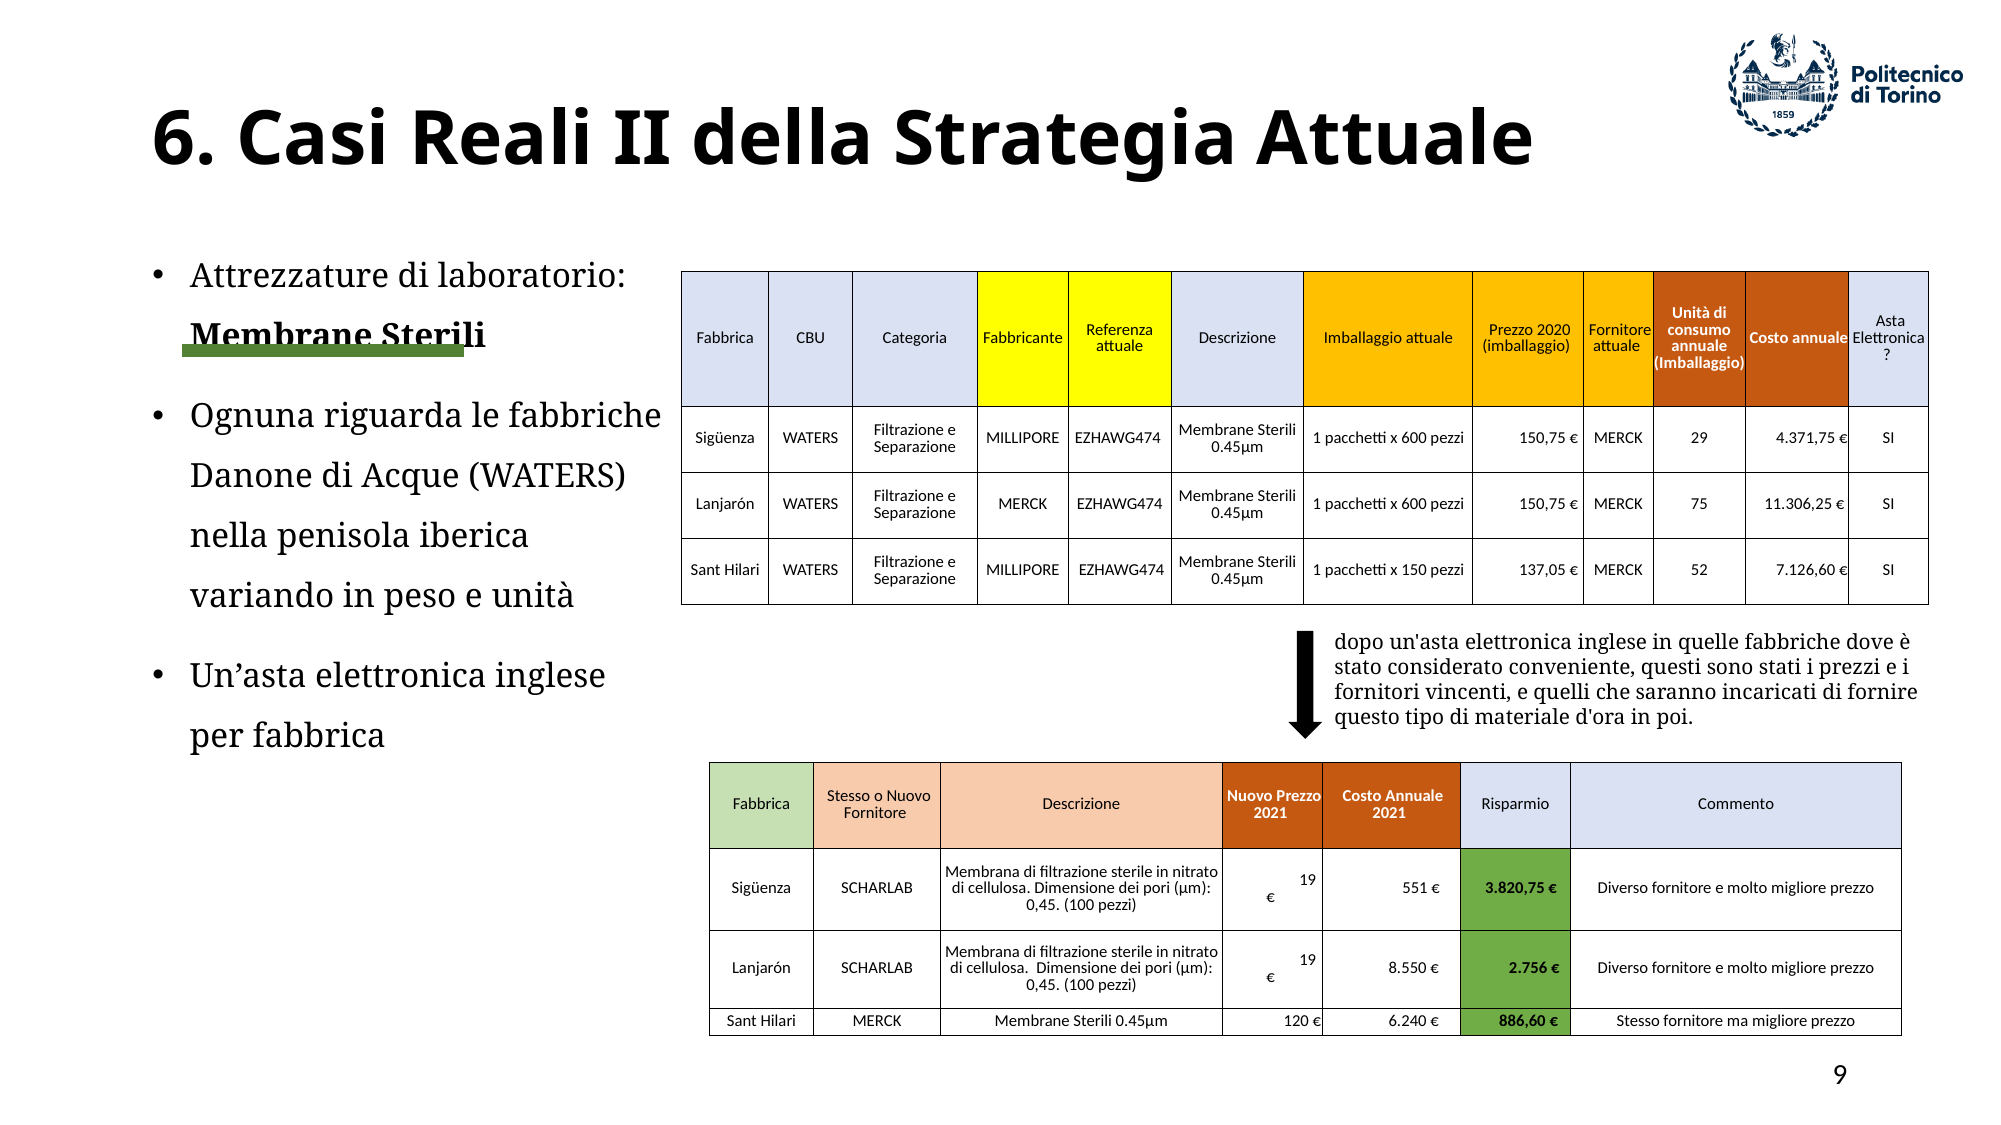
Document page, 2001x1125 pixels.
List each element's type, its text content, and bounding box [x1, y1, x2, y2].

table_header Stesso o Nuovo Fornitore [814, 763, 940, 848]
table_cell MERCK [814, 1009, 940, 1035]
table_cell MERCK [1584, 473, 1653, 538]
table_cell SI [1849, 407, 1928, 472]
table_cell SCHARLAB [814, 849, 940, 930]
table_cell Stesso fornitore ma migliore prezzo [1571, 1009, 1901, 1035]
table_cell 137,05 € [1473, 539, 1583, 604]
table_cell Membrane Sterili 0.45µm [1172, 539, 1303, 604]
slide_number 9 [1412, 1042, 1863, 1103]
table_header Imballaggio attuale [1304, 272, 1472, 406]
table_cell MERCK [1584, 407, 1653, 472]
table_cell 29 [1654, 407, 1745, 472]
table_header Costo Annuale 2021 [1323, 763, 1460, 848]
text_box dopo un'asta elettronica inglese in quelle fabbriche dove è stato considerato conveniente, questi sono stati i prezzi e i fornitori vincenti, e quelli che saranno incaricati di fornire questo tipo di materiale d'ora in poi. [1319, 621, 1957, 736]
table_cell 19 € [1223, 849, 1322, 930]
table_cell 551 € [1323, 849, 1460, 930]
table_cell SCHARLAB [814, 931, 940, 1008]
table_cell EZHAWG474 [1069, 539, 1171, 604]
table_header CBU [769, 272, 852, 406]
table_cell 2.756 € [1461, 931, 1570, 1008]
table_header Asta Elettronica? [1849, 272, 1928, 406]
table_cell SI [1849, 539, 1928, 604]
table_cell Lanjarón [710, 931, 813, 1008]
table_header Prezzo 2020 (imballaggio) [1473, 272, 1583, 406]
title 6. Casi Reali II della Strategia Attuale [137, 31, 1863, 249]
table_cell 4.371,75 € [1746, 407, 1848, 472]
table_cell Membrana di filtrazione sterile in nitrato di cellulosa. Dimensione dei pori (µm): 0,45. (100 pezzi) [941, 931, 1222, 1008]
table_cell 150,75 € [1473, 473, 1583, 538]
table_cell 3.820,75 € [1461, 849, 1570, 930]
table_cell WATERS [769, 473, 852, 538]
table_cell 11.306,25 € [1746, 473, 1848, 538]
table_cell Filtrazione e Separazione [853, 407, 977, 472]
table_cell MILLIPORE [978, 407, 1068, 472]
table_header Fabbrica [682, 272, 768, 406]
table_cell 8.550 € [1323, 931, 1460, 1008]
table_cell Diverso fornitore e molto migliore prezzo [1571, 931, 1901, 1008]
text_box [1288, 630, 1319, 739]
table_cell Sant Hilari [682, 539, 768, 604]
table_cell 52 [1654, 539, 1745, 604]
table_cell MILLIPORE [978, 539, 1068, 604]
table_cell Filtrazione e Separazione [853, 473, 977, 538]
table_header Risparmio [1461, 763, 1570, 848]
table_cell MERCK [1584, 539, 1653, 604]
table_header Descrizione [1172, 272, 1303, 406]
table_header Fabbricante [978, 272, 1068, 406]
table_cell 1 pacchetti x 600 pezzi [1304, 473, 1472, 538]
table_cell SI [1849, 473, 1928, 538]
table_header Fabbrica [710, 763, 813, 848]
table_header Unità di consumo annuale (Imballaggio) [1654, 272, 1745, 406]
table_cell EZHAWG474 [1069, 473, 1171, 538]
table_cell 75 [1654, 473, 1745, 538]
table_cell Sant Hilari [710, 1009, 813, 1035]
table_cell Membrane Sterili 0.45µm [1172, 473, 1303, 538]
table_cell WATERS [769, 539, 852, 604]
table_cell MERCK [978, 473, 1068, 538]
table_cell 1 pacchetti x 600 pezzi [1304, 407, 1472, 472]
table_header Commento [1571, 763, 1901, 848]
text_box Attrezzature di laboratorio: Membrane Sterili Ognuna riguarda le fabbriche Danone di Acque (WATERS) nella penisola iberica variando in peso e unità Un’asta elettronica inglese per fabbrica [137, 226, 681, 1000]
table_cell 6.240 € [1323, 1009, 1460, 1035]
table_cell 1 pacchetti x 150 pezzi [1304, 539, 1472, 604]
table_cell Sigüenza [682, 407, 768, 472]
table_header Costo annuale [1746, 272, 1848, 406]
table_cell Membrane Sterili 0.45µm [941, 1009, 1222, 1035]
table_cell EZHAWG474 [1069, 407, 1171, 472]
table_header Referenza attuale [1069, 272, 1171, 406]
table_cell Lanjarón [682, 473, 768, 538]
table_cell 150,75 € [1473, 407, 1583, 472]
table_cell Diverso fornitore e molto migliore prezzo [1571, 849, 1901, 930]
table_cell Filtrazione e Separazione [853, 539, 977, 604]
table_cell Membrana di filtrazione sterile in nitrato di cellulosa. Dimensione dei pori (µm): 0,45. (100 pezzi) [941, 849, 1222, 930]
table_header Nuovo Prezzo 2021 [1223, 763, 1322, 848]
picture [1725, 31, 1966, 139]
table_cell WATERS [769, 407, 852, 472]
table_cell 120 € [1223, 1009, 1322, 1035]
table_cell Sigüenza [710, 849, 813, 930]
table_cell 886,60 € [1461, 1009, 1570, 1035]
table_header Fornitore attuale [1584, 272, 1653, 406]
table_cell Membrane Sterili 0.45µm [1172, 407, 1303, 472]
table_cell 7.126,60 € [1746, 539, 1848, 604]
table_header Categoria [853, 272, 977, 406]
table_header Descrizione [941, 763, 1222, 848]
table_cell 19 € [1223, 931, 1322, 1008]
